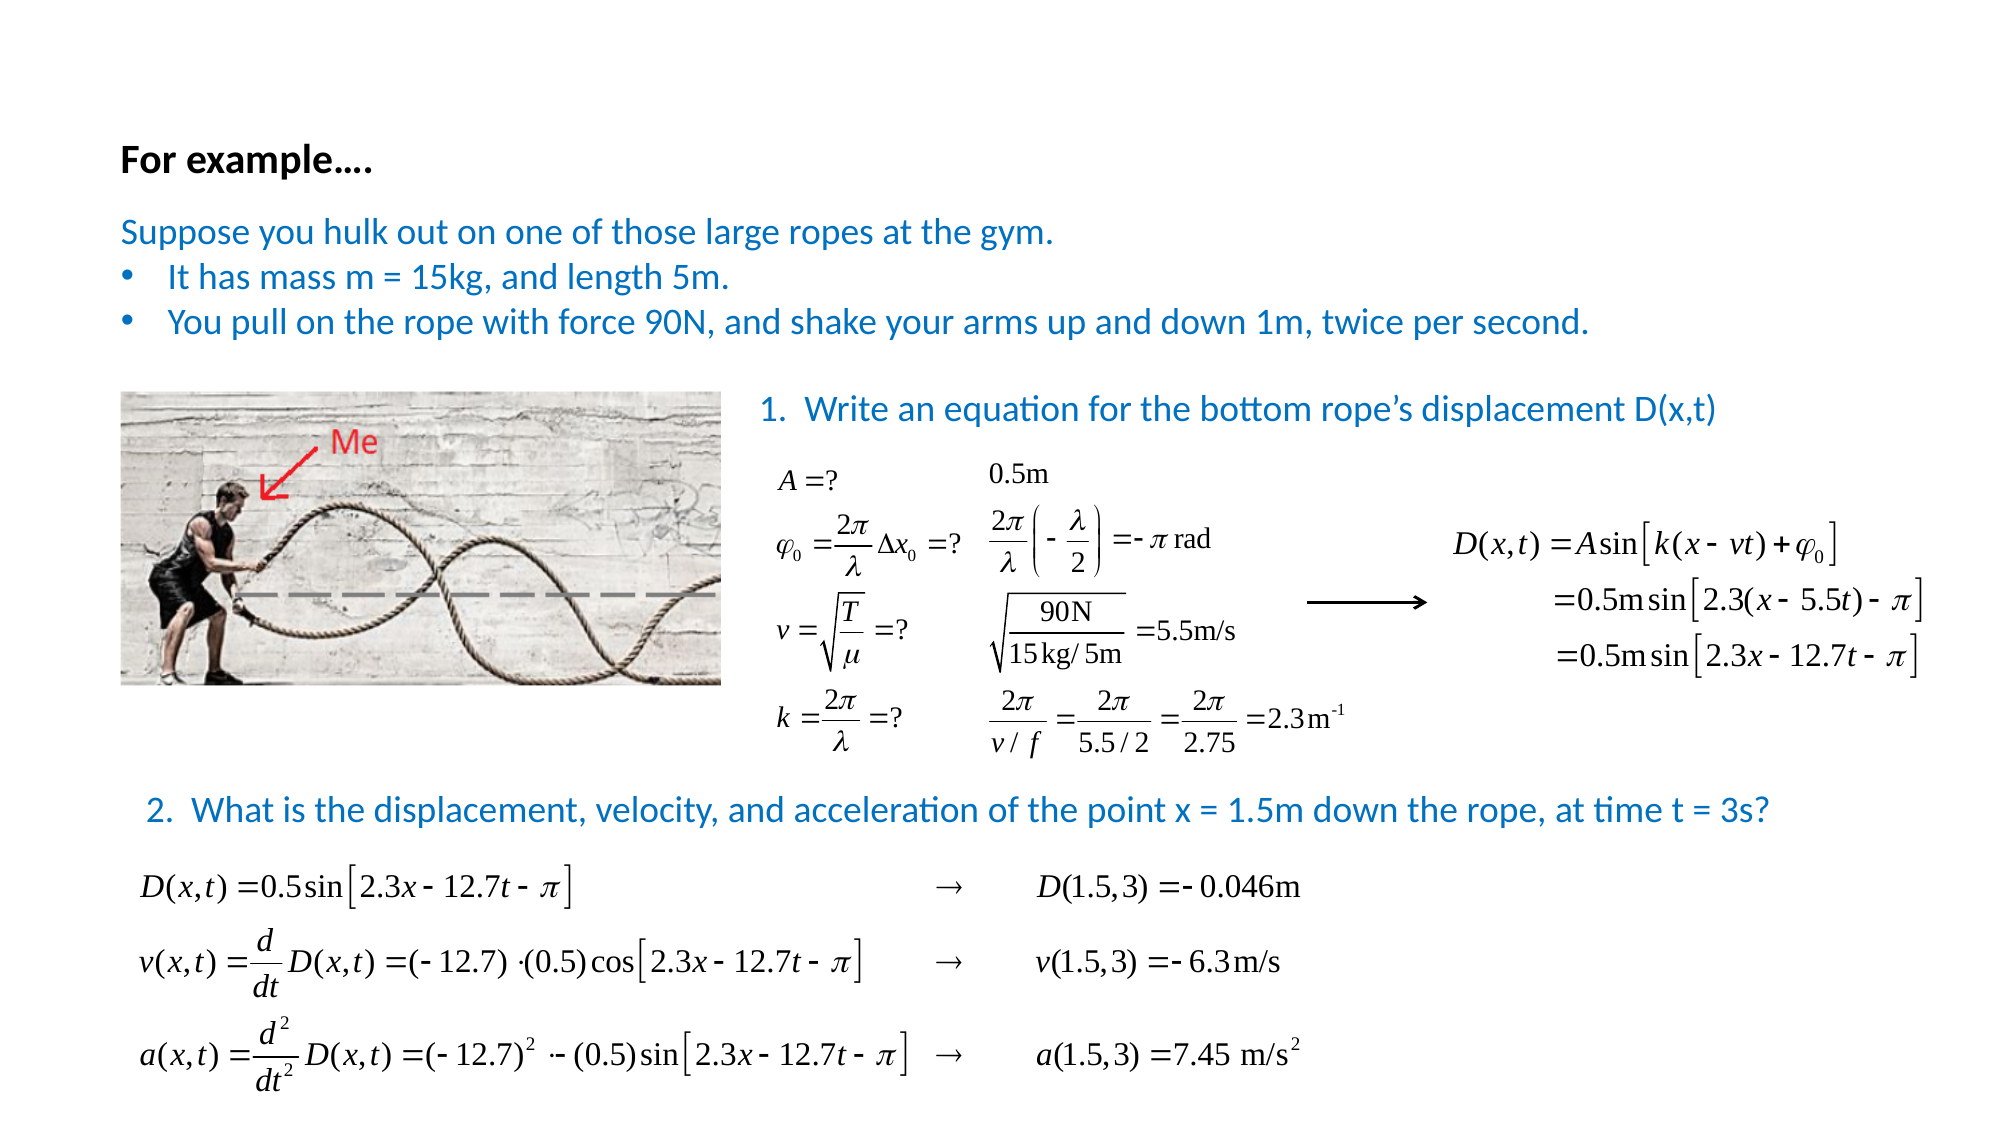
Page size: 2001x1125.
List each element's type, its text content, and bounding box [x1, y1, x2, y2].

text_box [1447, 519, 1931, 686]
text_box For example…. [105, 124, 437, 190]
text_box Suppose you hulk out on one of those large ropes at the gym. It has mass m = 15kg, and length 5m. You pull on the rope with force 90N, and shake your arms up and down 1m, twice per second. [106, 199, 1635, 350]
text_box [134, 861, 1308, 1100]
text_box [984, 457, 1349, 765]
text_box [120, 386, 721, 729]
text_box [772, 464, 965, 757]
text_box 1. Write an equation for the bottom rope’s displacement D(x,t) [744, 376, 1733, 437]
text_box 2. What is the displacement, velocity, and acceleration of the point x = 1.5m down the rope, at time t = 3s? [130, 778, 1788, 838]
